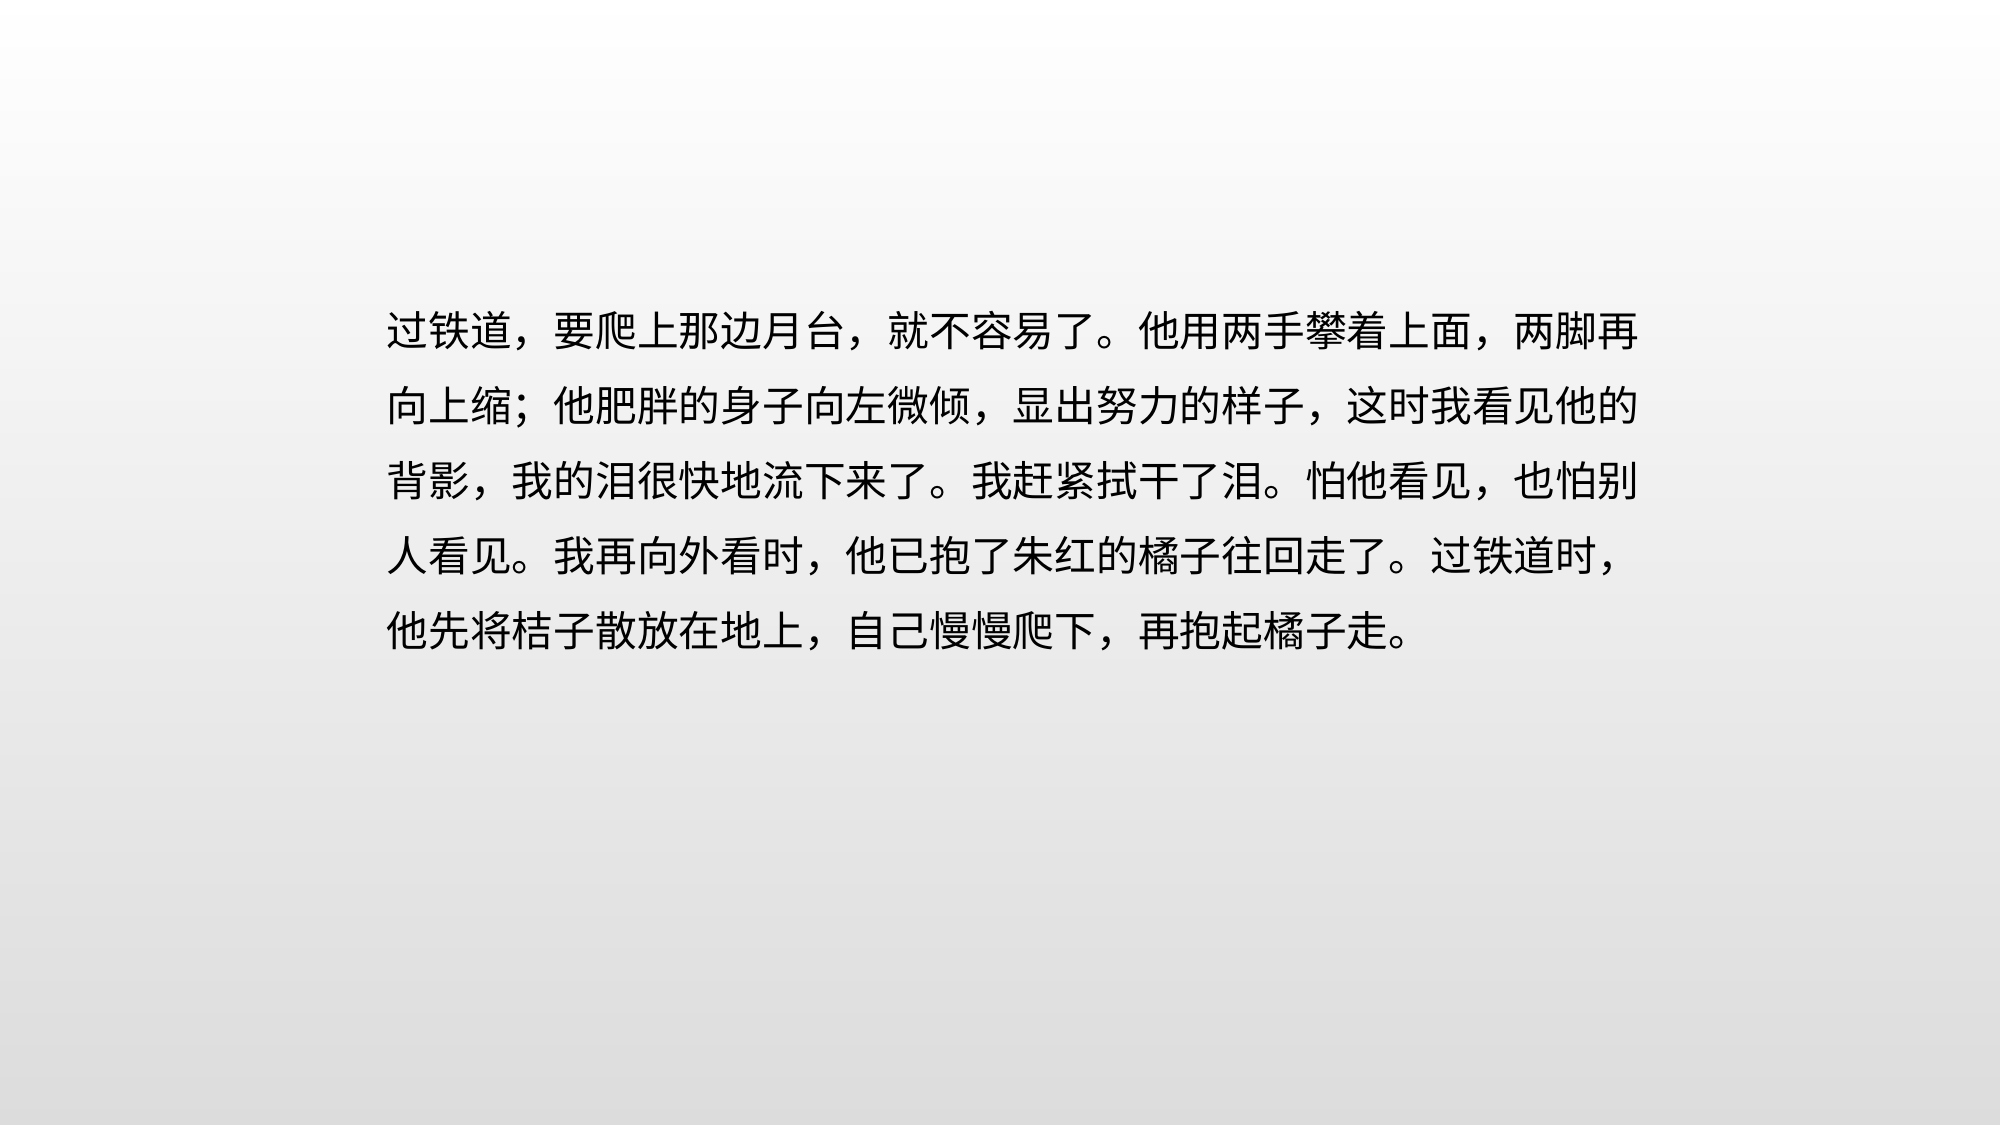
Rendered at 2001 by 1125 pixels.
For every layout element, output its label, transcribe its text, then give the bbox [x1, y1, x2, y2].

text_box 过铁道，要爬上那边月台，就不容易了。他用两手攀着上面，两脚再向上缩；他肥胖的身子向左微倾，显出努力的样子，这时我看见他的背影，我的泪很快地流下来了。我赶紧拭干了泪。怕他看见，也怕别人看见。我再向外看时，他已抱了朱红的橘子往回走了。过铁道时，他先将桔子散放在地上，自己慢慢爬下，再抱起橘子走。 [371, 271, 1677, 662]
